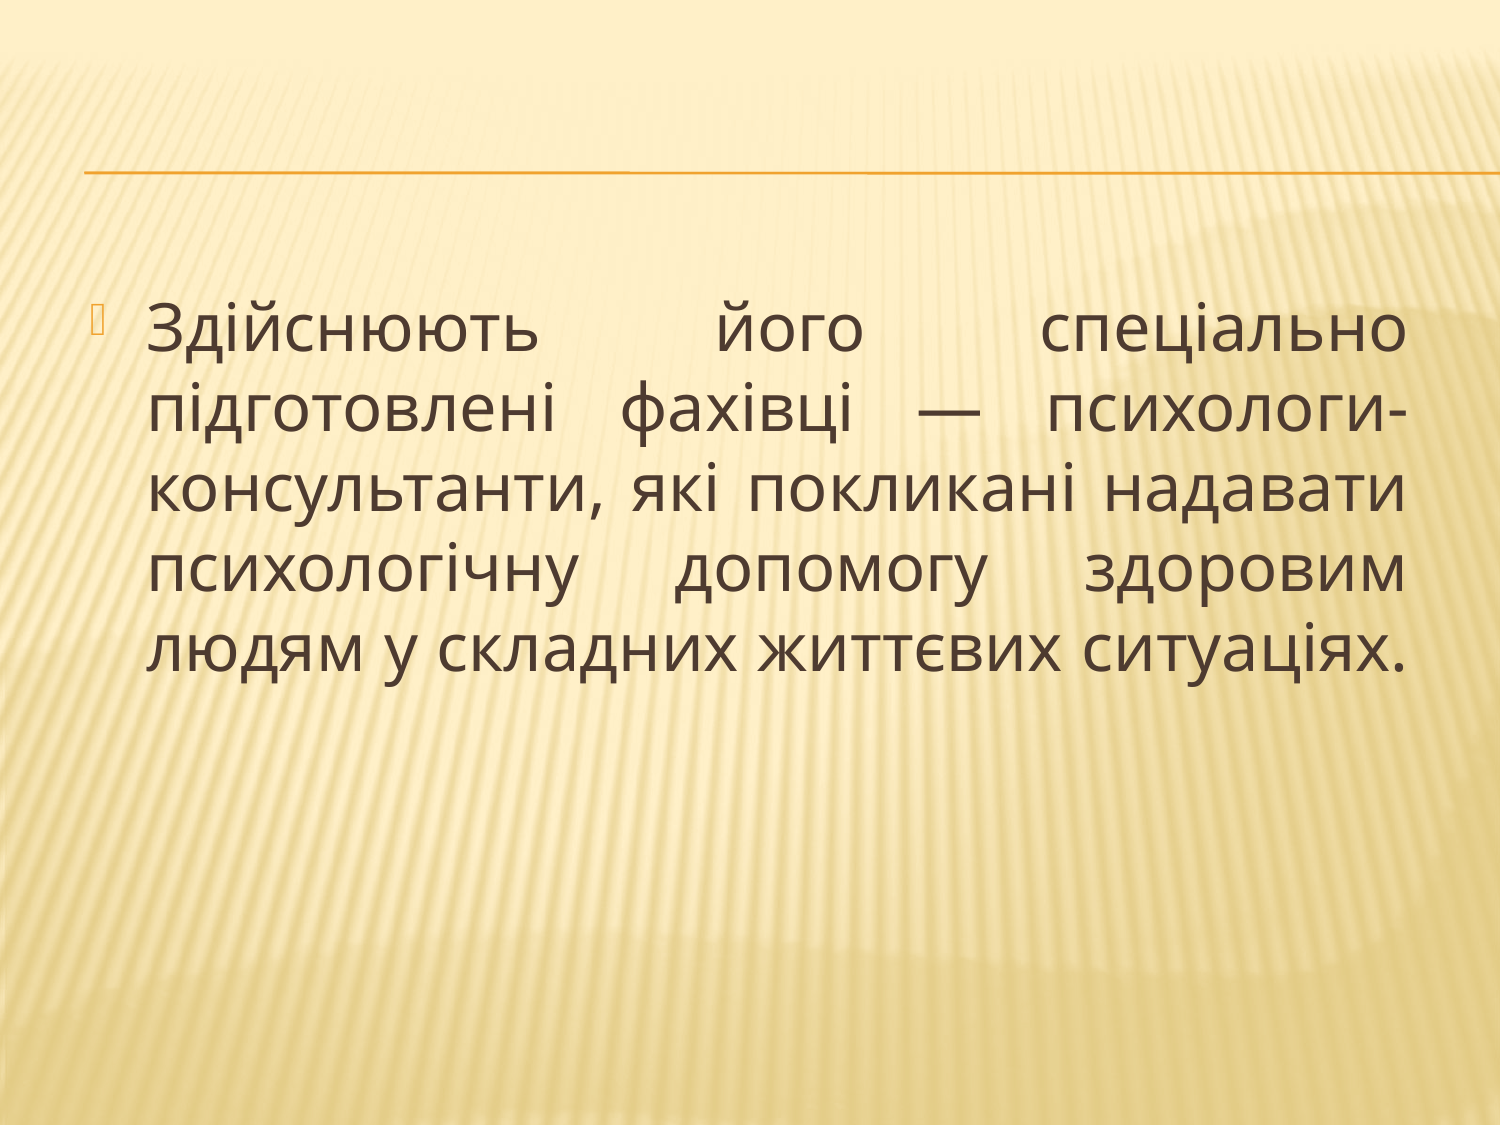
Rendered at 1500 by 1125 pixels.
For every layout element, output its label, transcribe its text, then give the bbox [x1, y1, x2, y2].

list Здійснюють його спеціально підготовлені фахівці — психологи-консультанти, які покликані надавати психологічну допомогу здоровим людям у складних життєвих ситуаціях. [75, 90, 1425, 1038]
